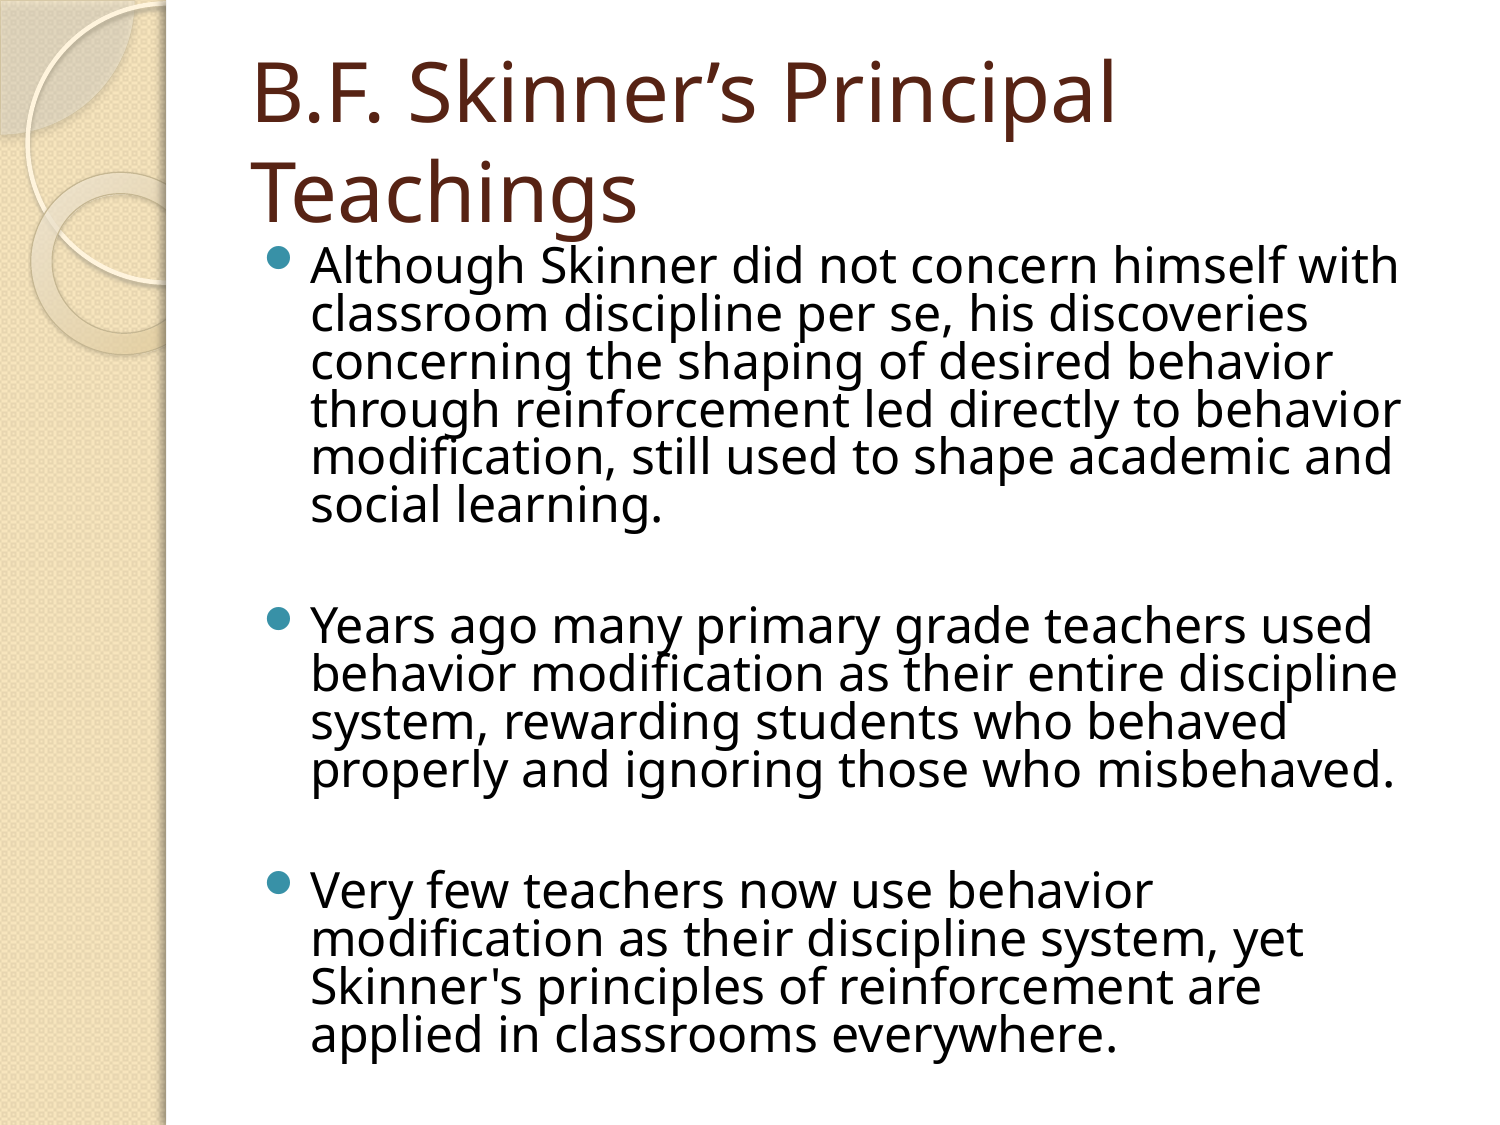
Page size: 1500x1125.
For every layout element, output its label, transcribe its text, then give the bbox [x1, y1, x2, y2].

list Although Skinner did not concern himself with classroom discipline per se, his discoveries concerning the shaping of desired behavior through reinforcement led directly to behavior modification, still used to shape academic and social learning. Years ago many primary grade teachers used behavior modification as their entire discipline system, rewarding students who behaved properly and ignoring those who misbehaved. Very few teachers now use behavior modification as their discipline system, yet Skinner's principles of reinforcement are applied in classrooms everywhere. [235, 237, 1466, 1025]
title B.F. Skinner’s Principal Teachings [235, 45, 1466, 233]
